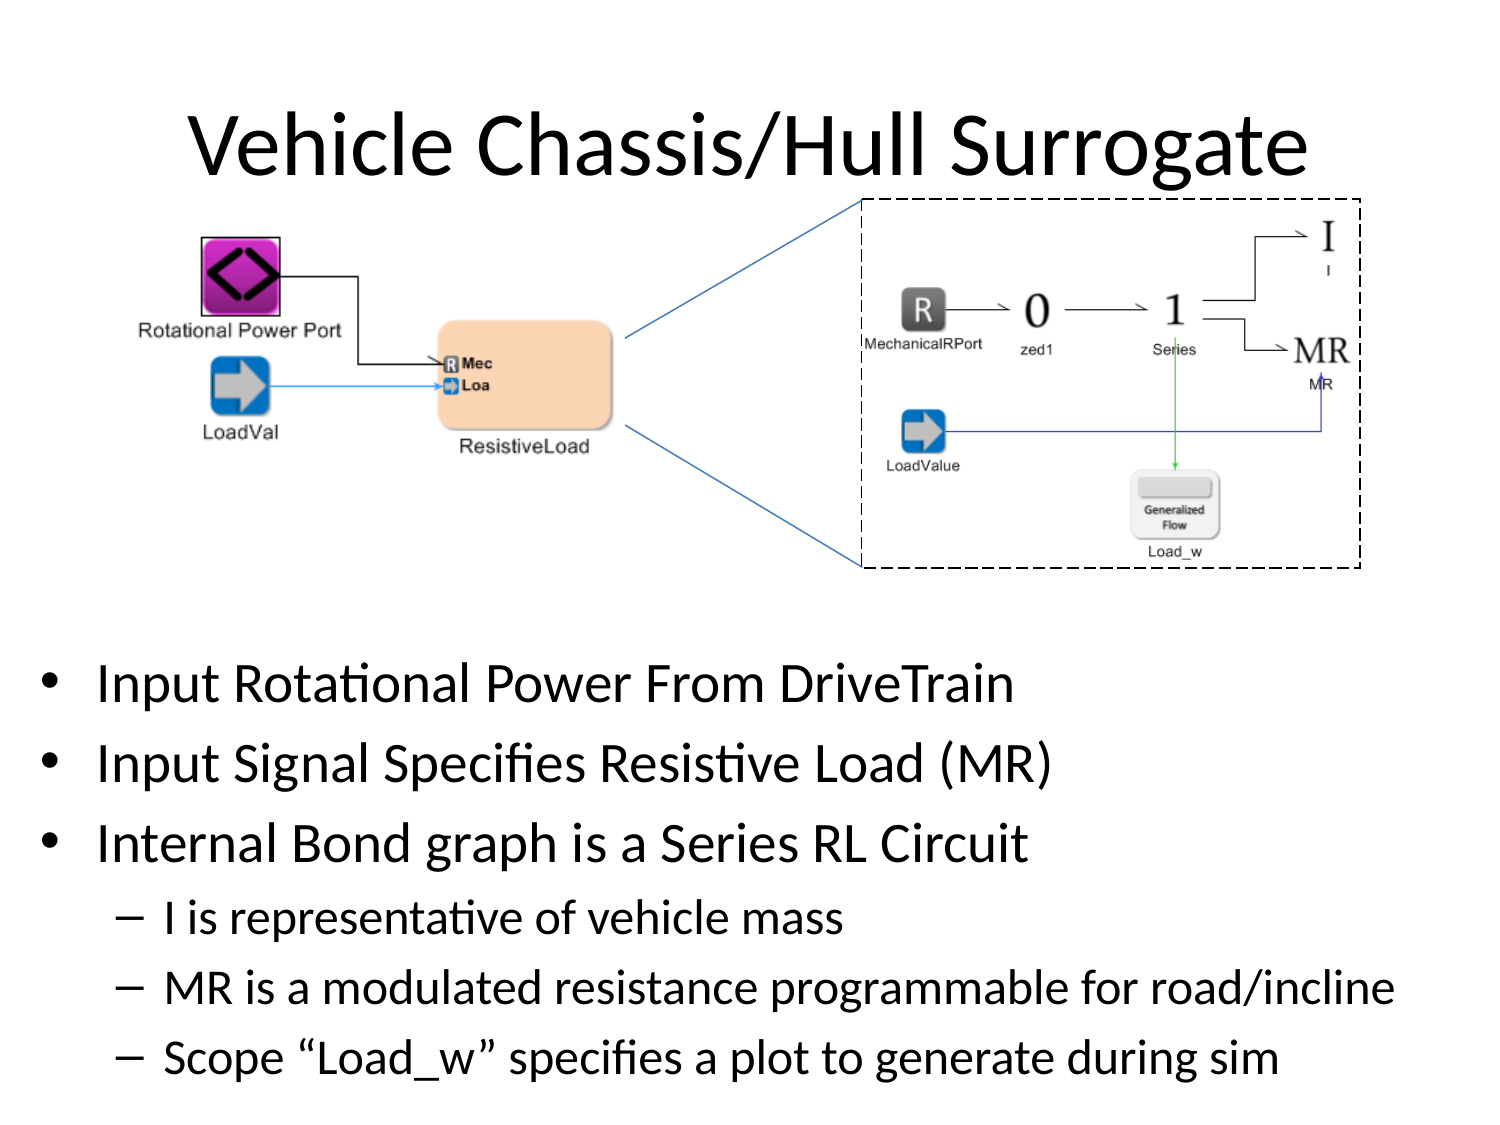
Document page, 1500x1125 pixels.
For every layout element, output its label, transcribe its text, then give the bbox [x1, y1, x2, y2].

picture [112, 212, 626, 465]
picture [862, 199, 1360, 568]
list Input Rotational Power From DriveTrain Input Signal Specifies Resistive Load (MR) Internal Bond graph is a Series RL Circuit I is representative of vehicle mass MR is a modulated resistance programmable for road/incline Scope “Load_w” specifies a plot to generate during sim [24, 637, 1463, 1100]
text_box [624, 199, 863, 339]
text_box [624, 424, 863, 568]
title Vehicle Chassis/Hull Surrogate [75, 45, 1425, 233]
